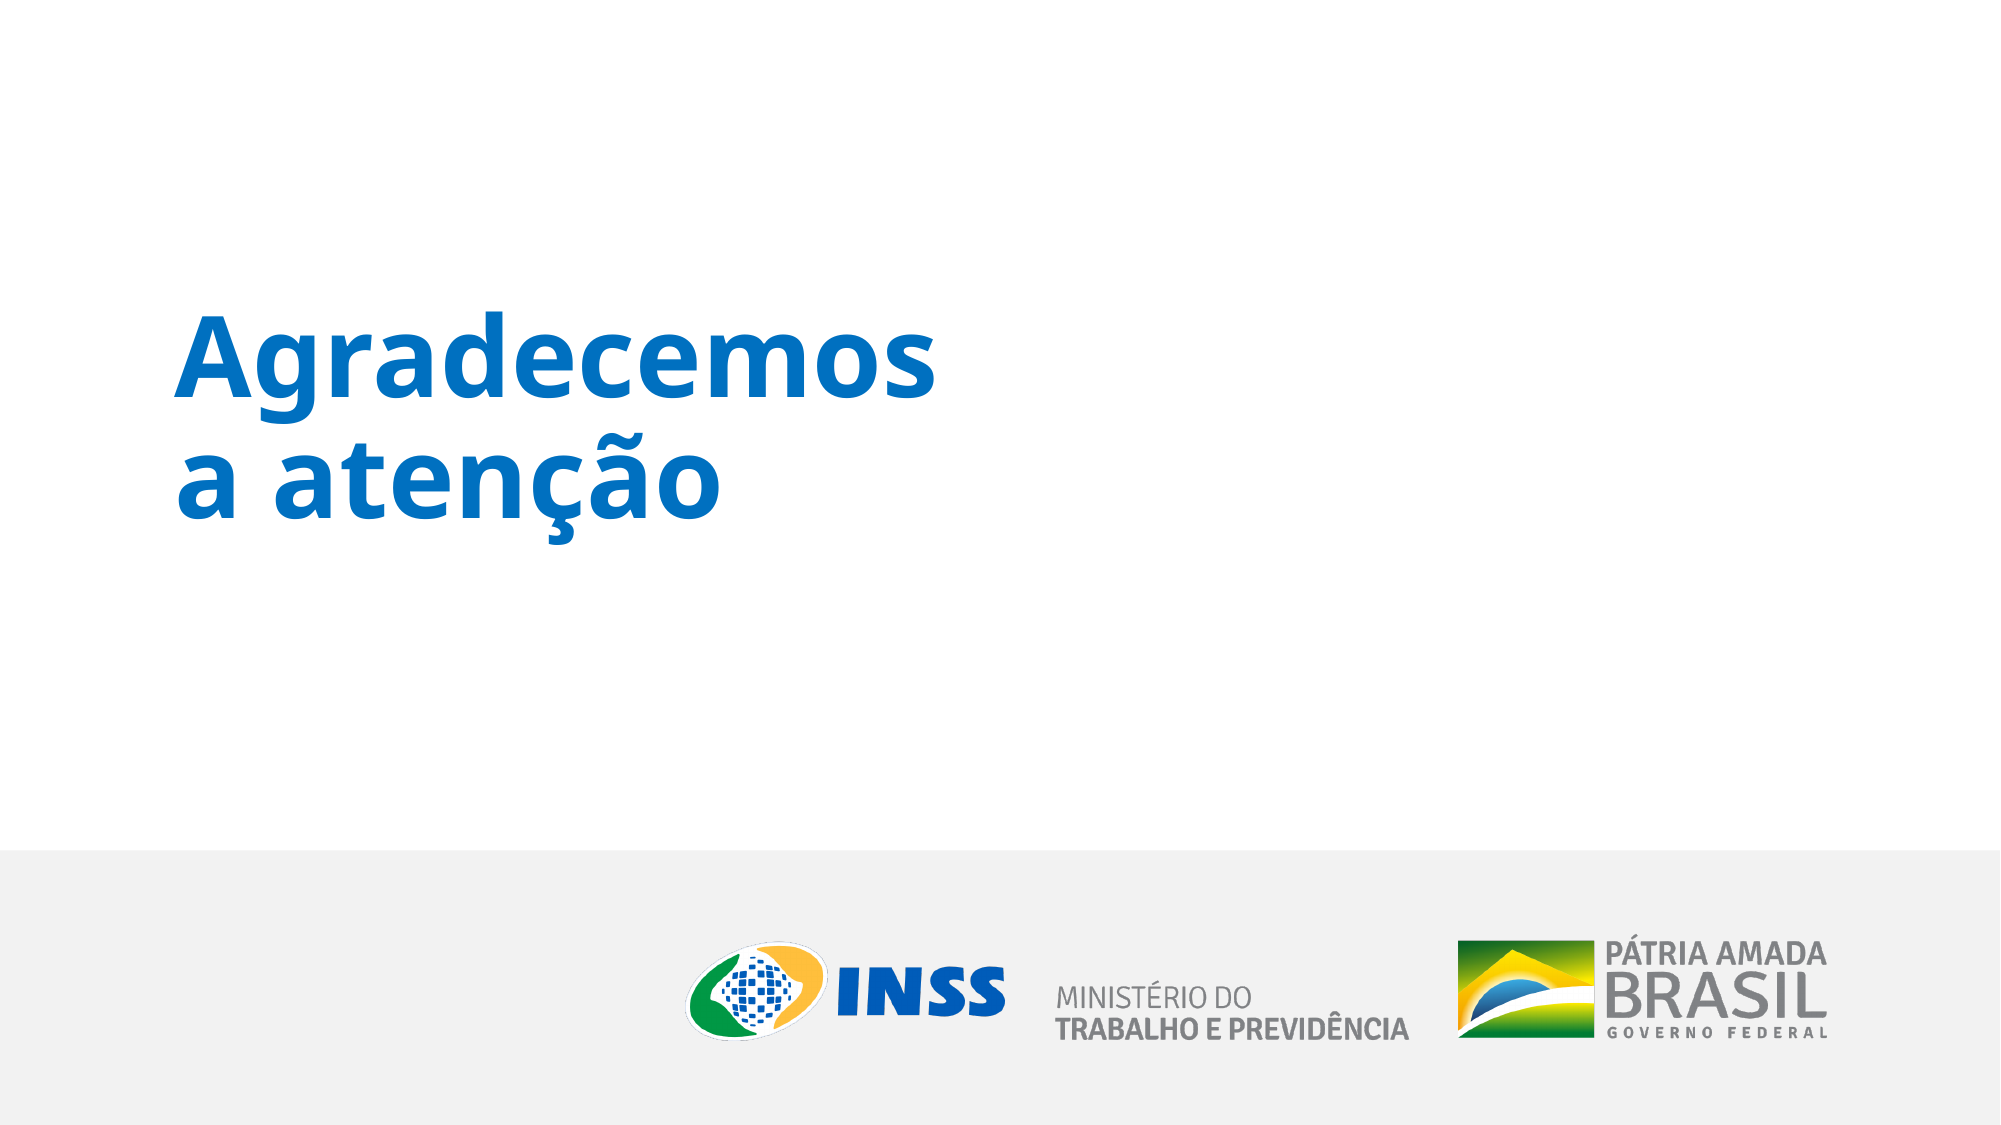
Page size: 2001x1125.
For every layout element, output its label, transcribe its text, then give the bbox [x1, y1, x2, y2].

title Agradecemos a atenção [159, 264, 1814, 579]
picture [685, 917, 1827, 1041]
text_box [0, 850, 2000, 1125]
